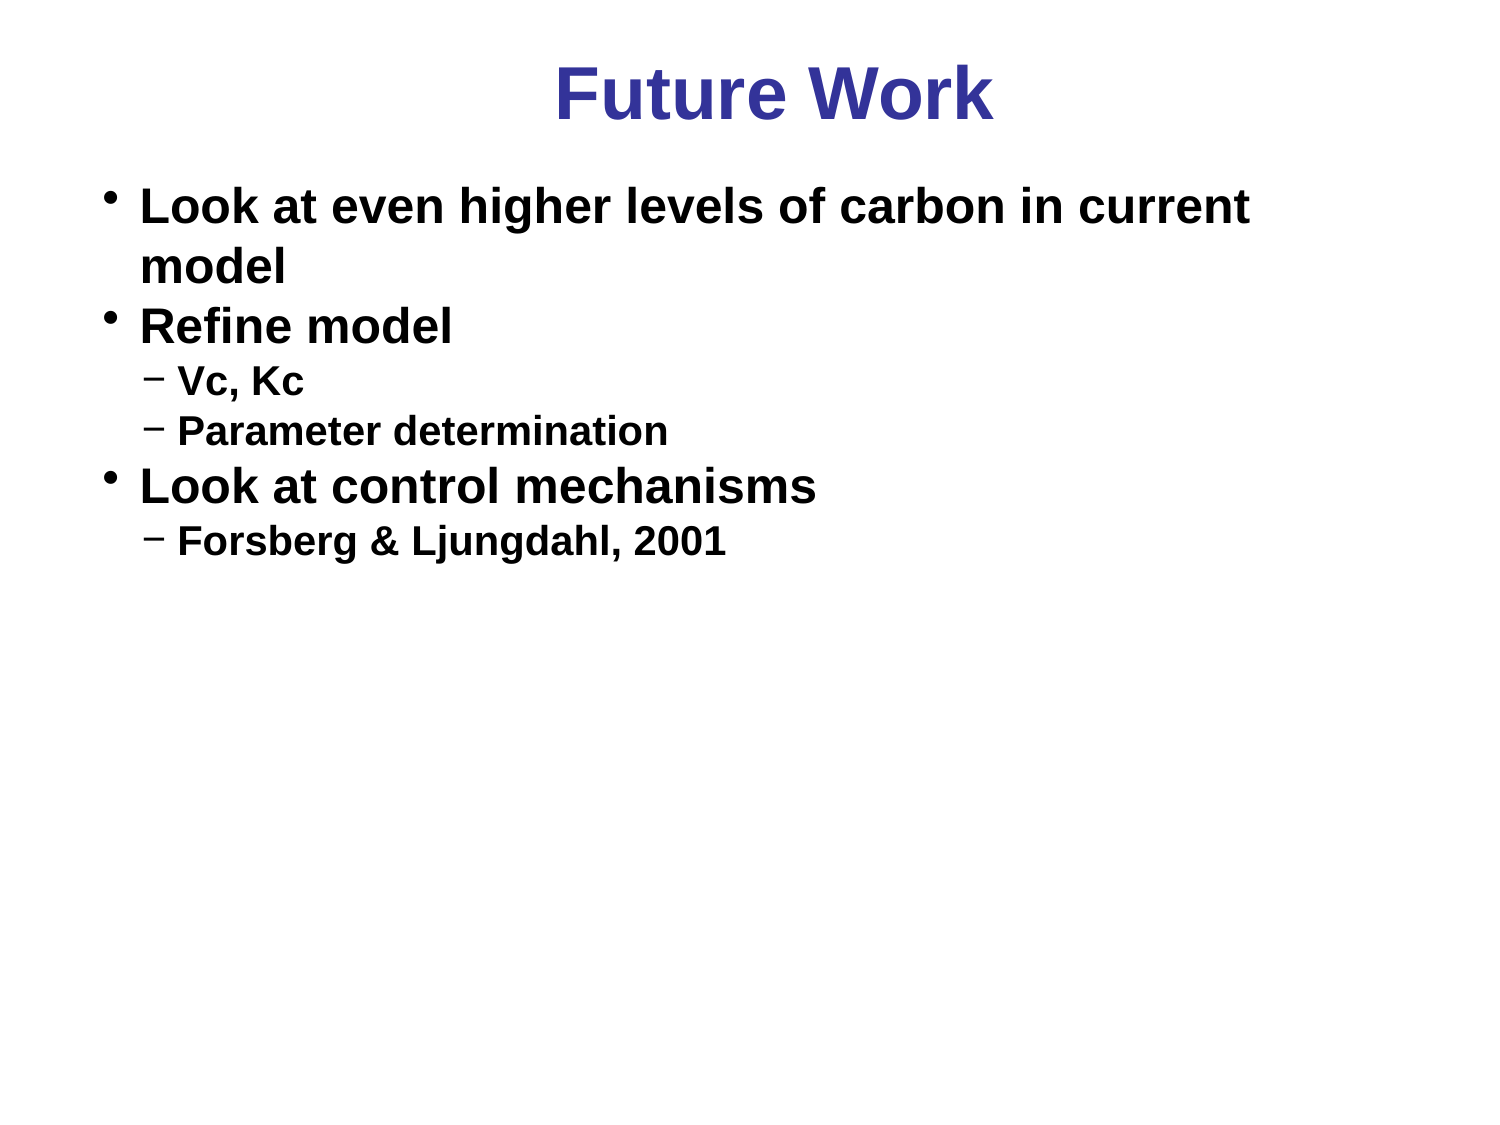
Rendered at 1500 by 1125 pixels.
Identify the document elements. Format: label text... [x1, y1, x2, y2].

text_box Future Work [539, 37, 1010, 143]
text_box Look at even higher levels of carbon in current model Refine model Vc, Kc Parameter determination Look at control mechanisms Forsberg & Ljungdahl, 2001 [87, 166, 1400, 632]
